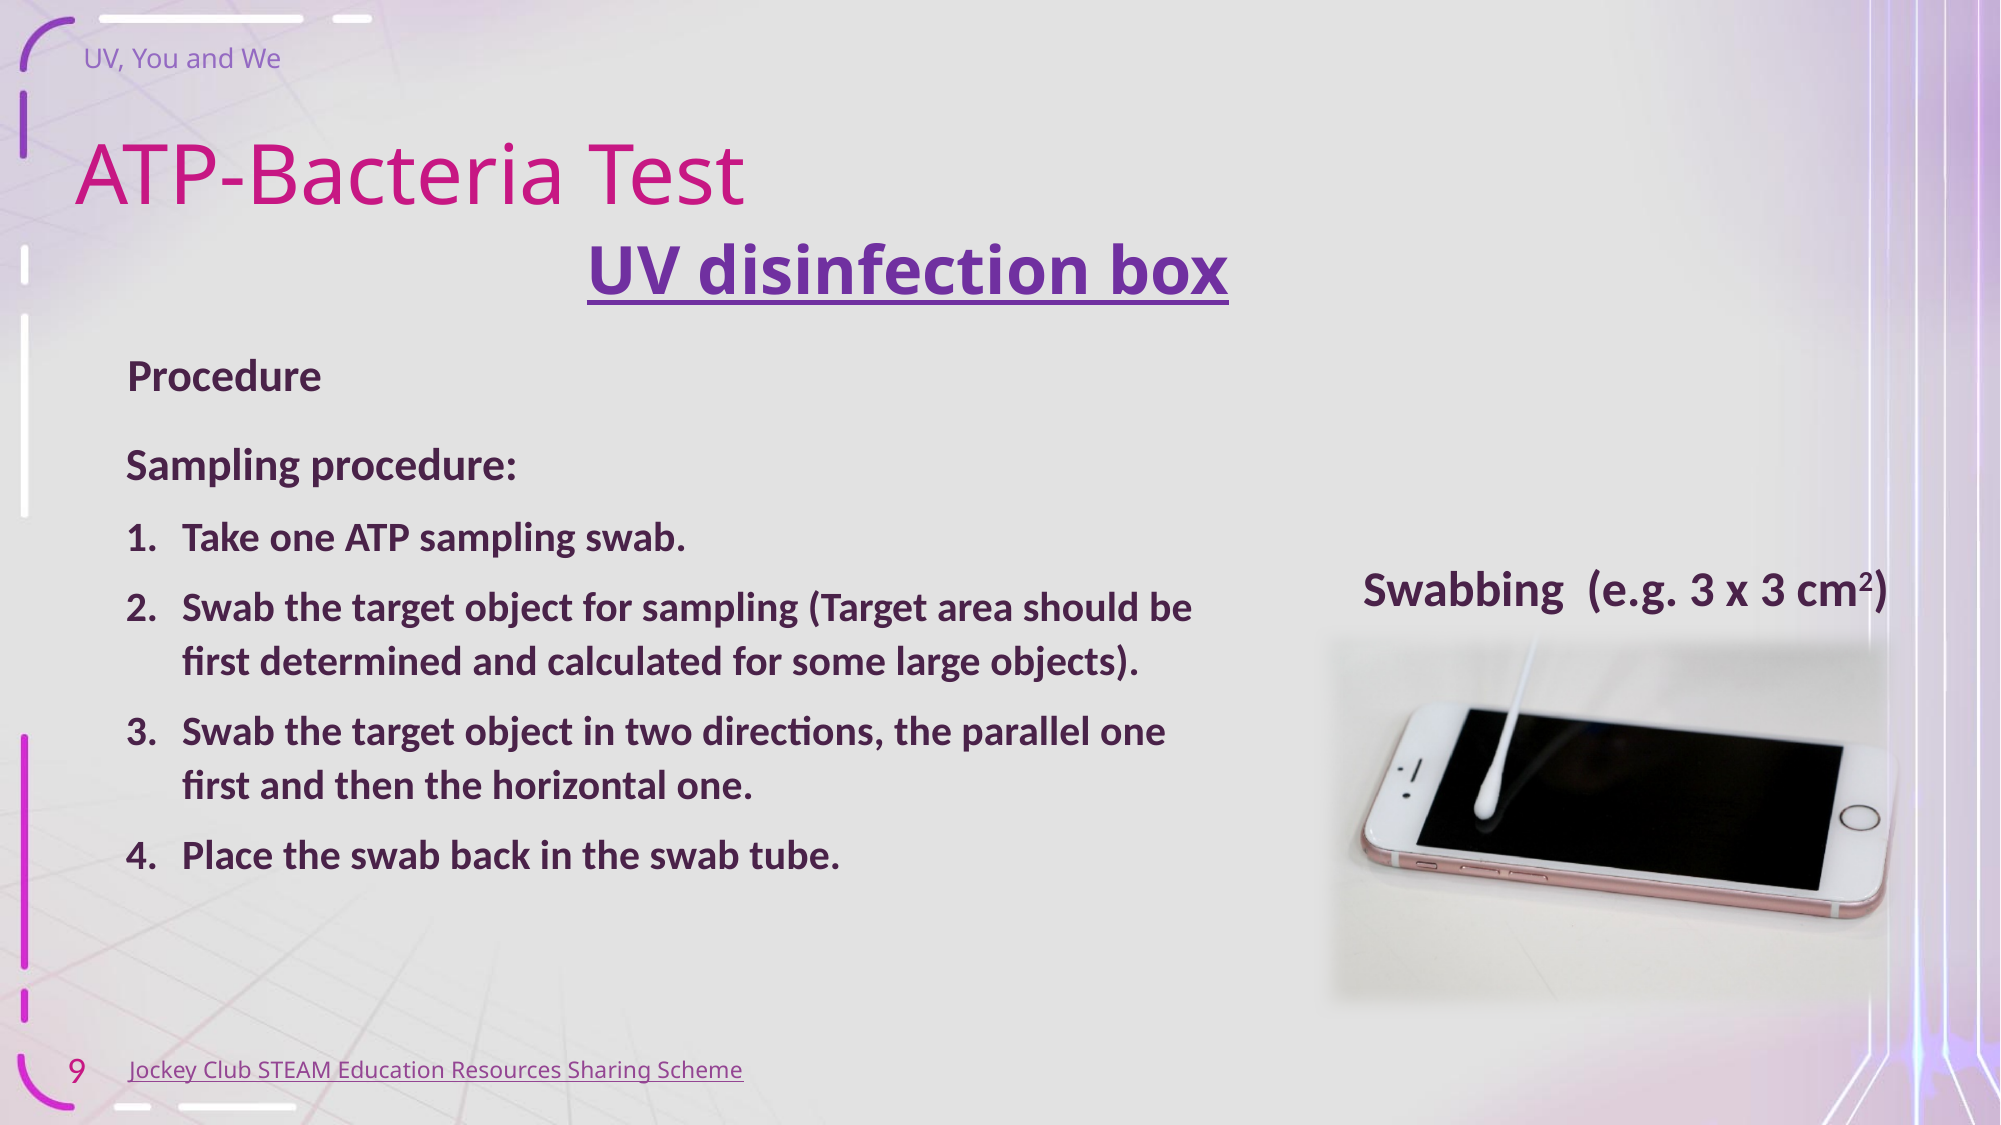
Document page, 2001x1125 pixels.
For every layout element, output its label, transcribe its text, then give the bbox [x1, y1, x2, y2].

text_box Swabbing (e.g. 3 x 3 cm2) [1348, 548, 1904, 622]
text_box UV disinfection box [571, 220, 1245, 316]
picture [0, 0, 2001, 1125]
title ATP-Bacteria Test [61, 63, 1571, 279]
text_box Procedure [112, 338, 337, 409]
text_box Sampling procedure: Take one ATP sampling swab. Swab the target object for sampling (Target area should be first determined and calculated for some large objects). Swab the target object in two directions, the parallel one first and then the horizontal one. Place the swab back in the swab tube. [111, 423, 1239, 885]
